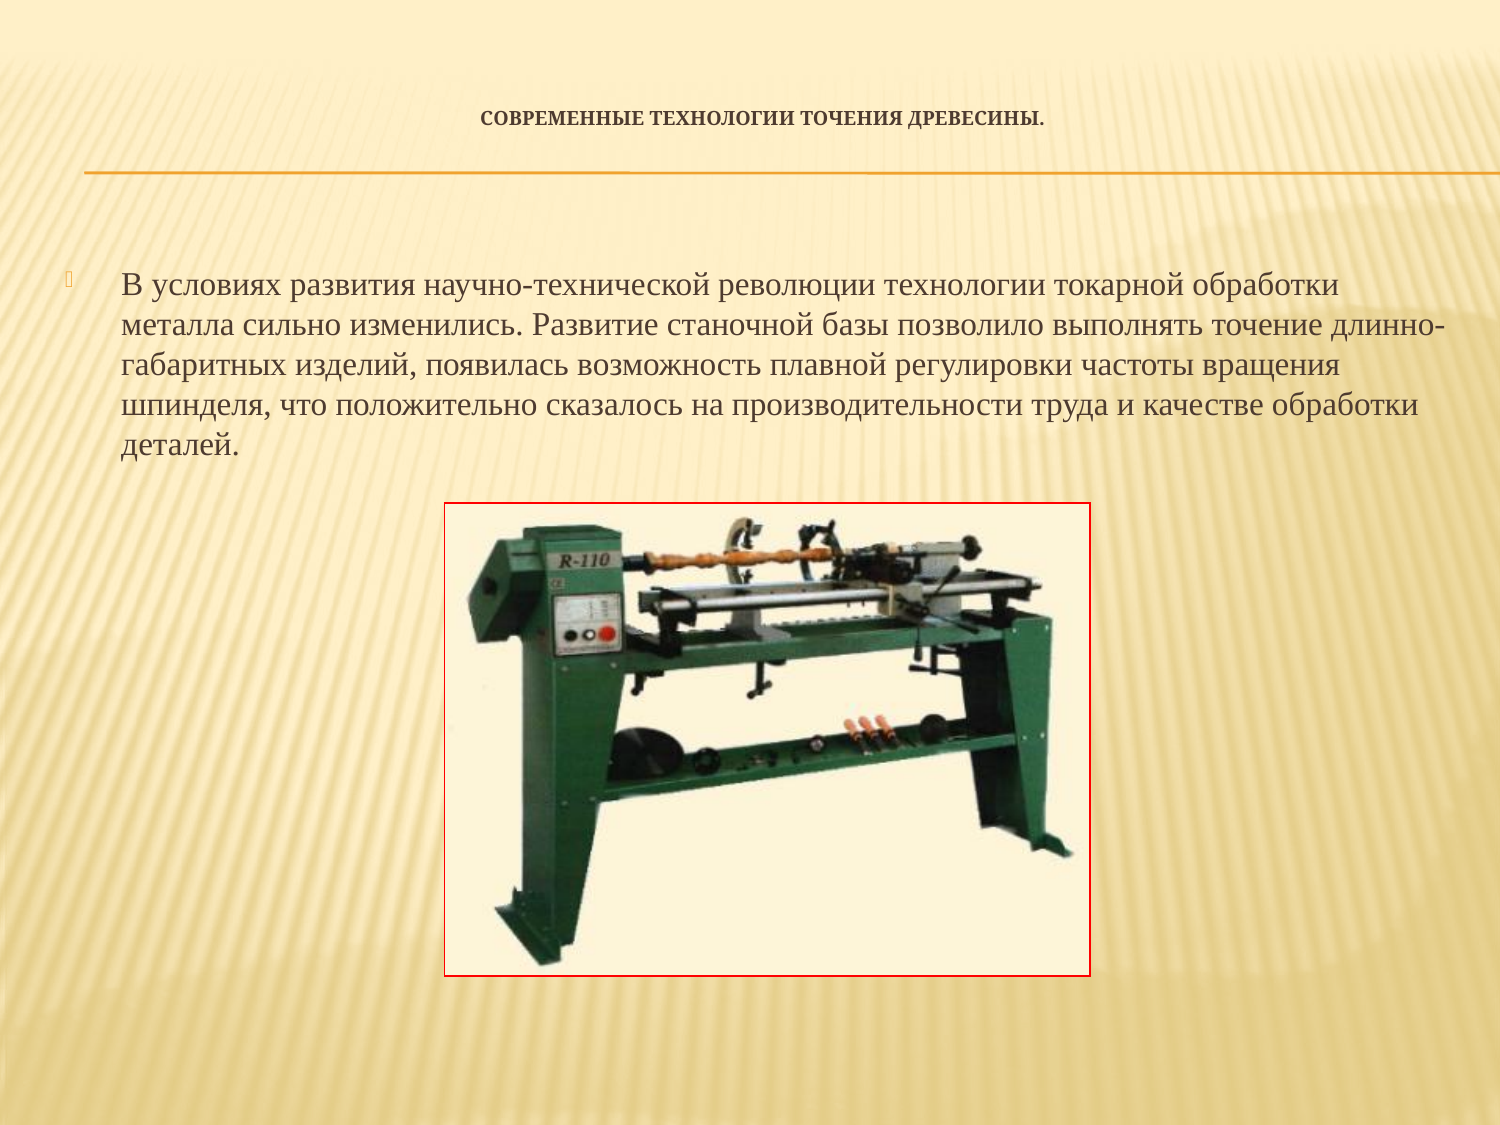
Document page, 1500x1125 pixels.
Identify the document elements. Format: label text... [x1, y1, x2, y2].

title Современные технологии точения древесины. [50, 75, 1475, 176]
picture [445, 503, 1090, 976]
list В условиях развития научно-технической революции технологии токарной обработки металла сильно изменились. Развитие станочной базы позволило выполнять точение длинно-габаритных изделий, появилась возможность плавной регулировки частоты вращения шпинделя, что положительно сказалось на производительности труда и качестве обработки деталей. [49, 254, 1476, 469]
